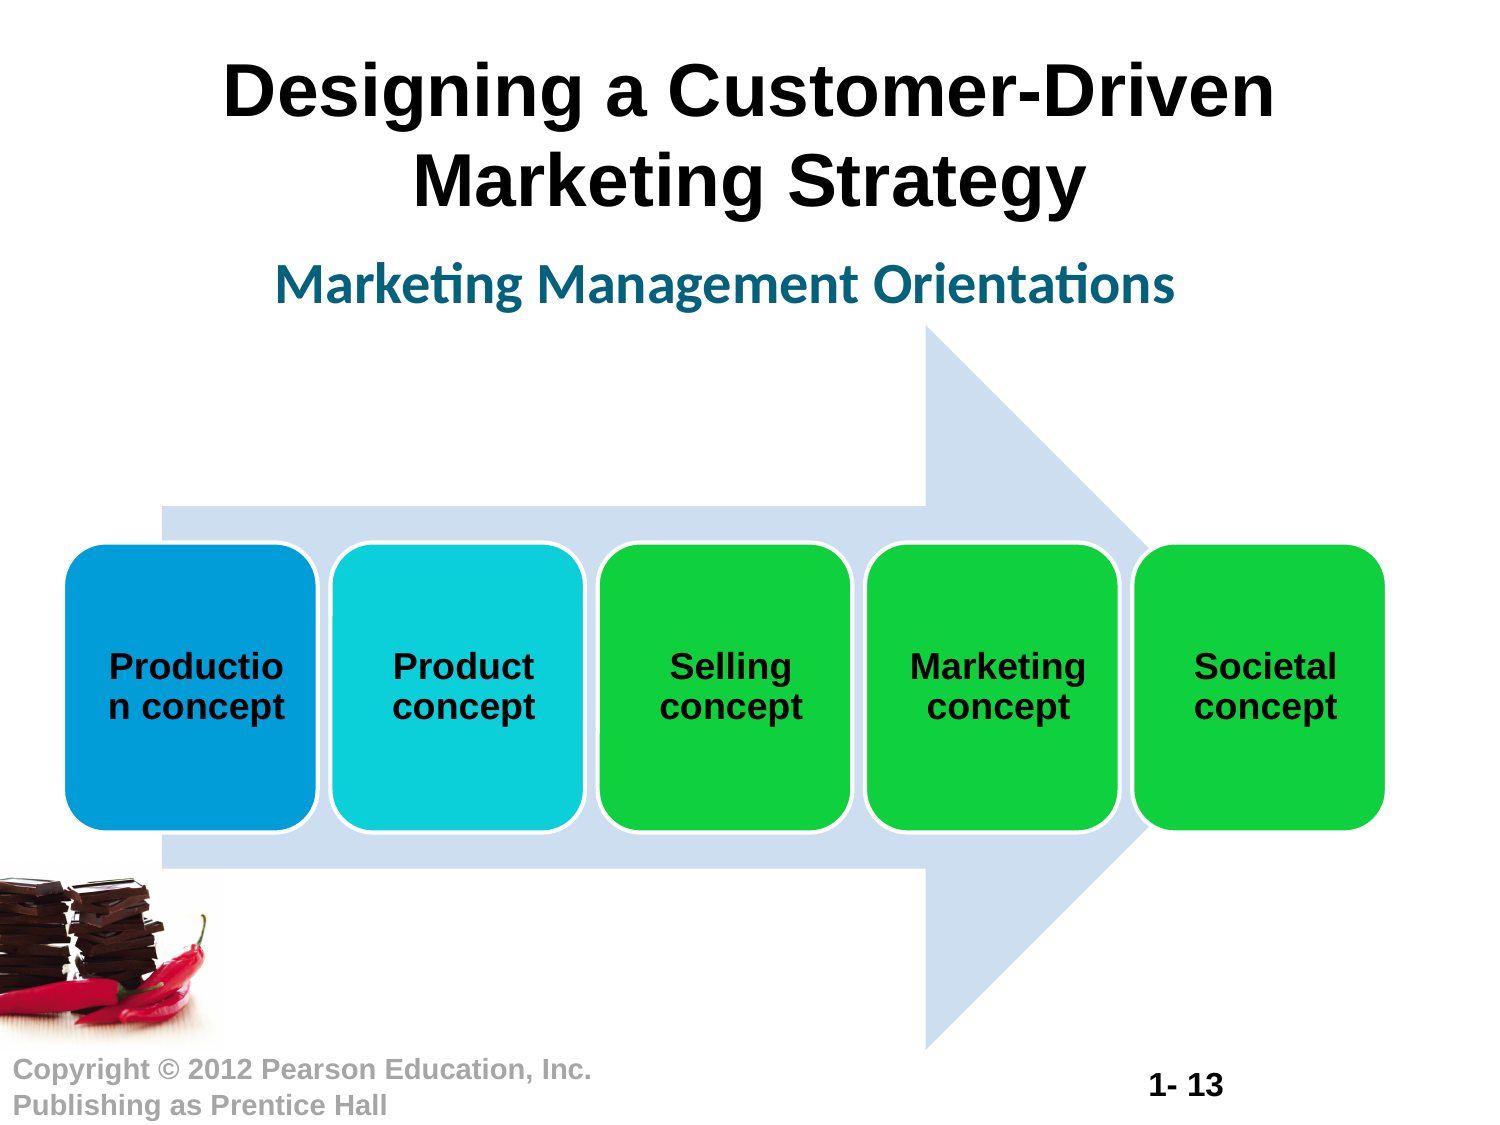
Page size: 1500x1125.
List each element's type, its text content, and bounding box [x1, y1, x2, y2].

list Marketing Management Orientations [24, 237, 1426, 301]
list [62, 324, 1388, 1051]
title Designing a Customer-Driven Marketing Strategy [112, 37, 1388, 226]
picture [0, 862, 62, 1050]
